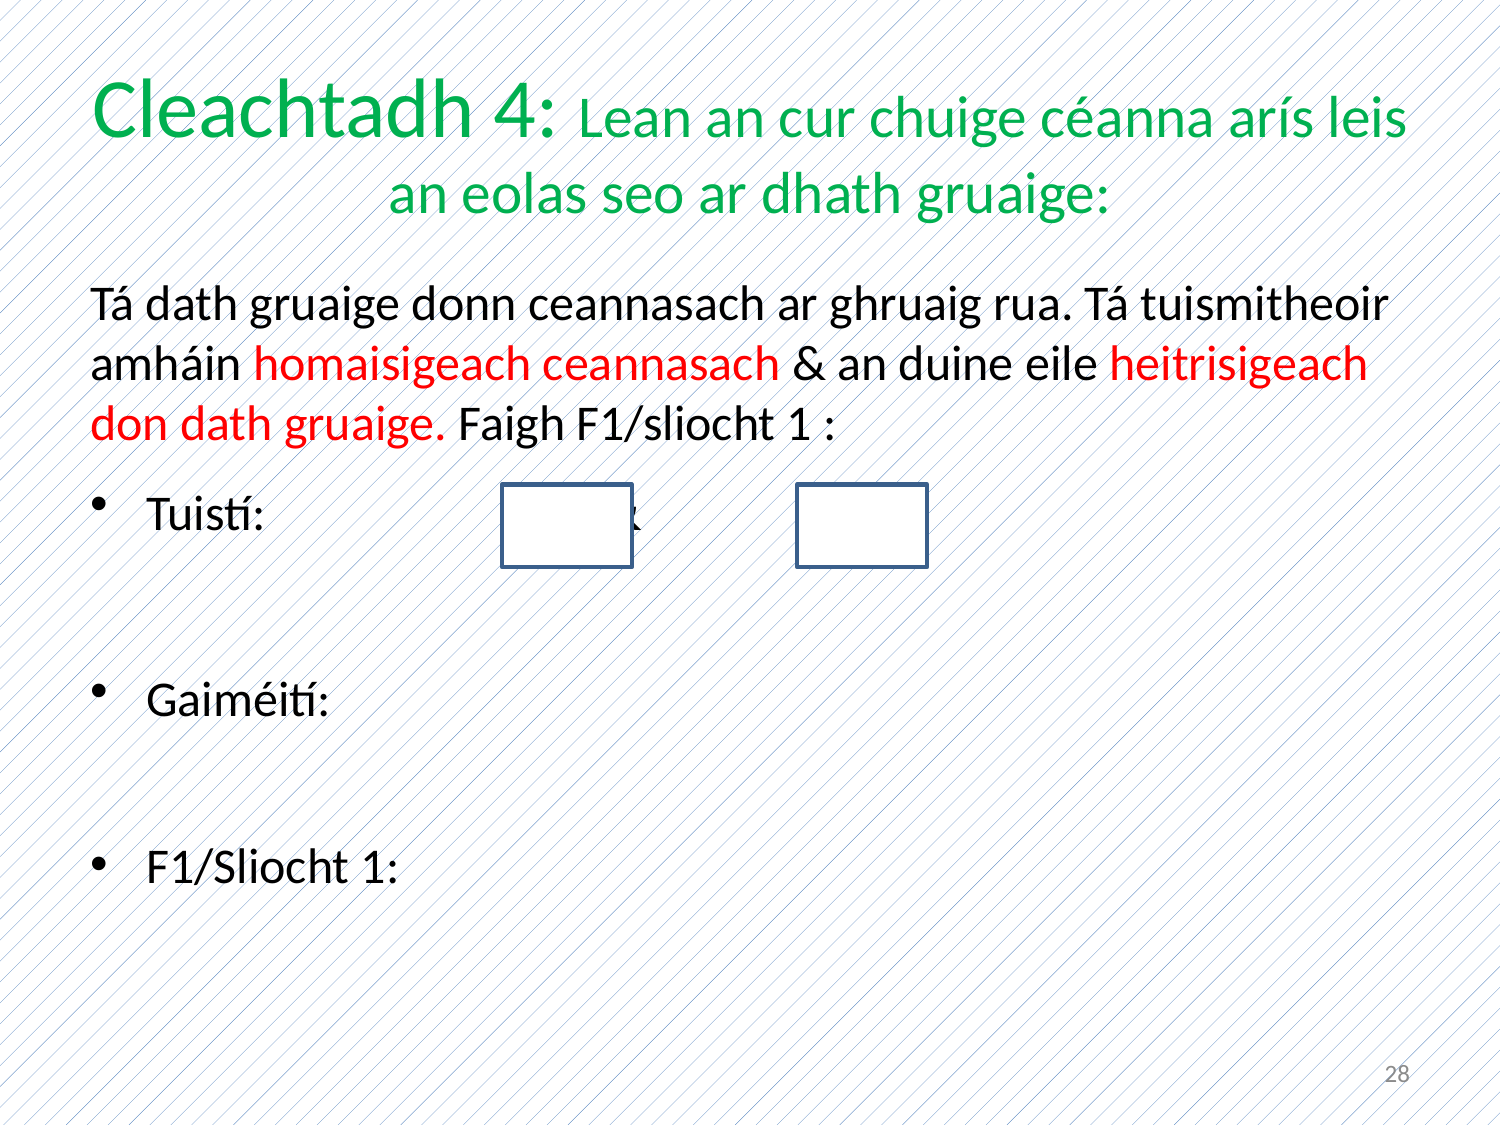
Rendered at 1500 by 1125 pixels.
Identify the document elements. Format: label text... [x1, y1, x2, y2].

text_box [795, 482, 929, 569]
title Cleachtadh 4: Lean an cur chuige céanna arís leis an eolas seo ar dhath gruaige: [75, 45, 1425, 233]
list Tá dath gruaige donn ceannasach ar ghruaig rua. Tá tuismitheoir amháin homaisigeach ceannasach & an duine eile heitrisigeach don dath gruaige. Faigh F1/sliocht 1 : Tuistí: & Gaiméití: F1/Sliocht 1: [75, 262, 1425, 1005]
text_box [500, 482, 634, 569]
slide_number 28 [1074, 1042, 1425, 1103]
